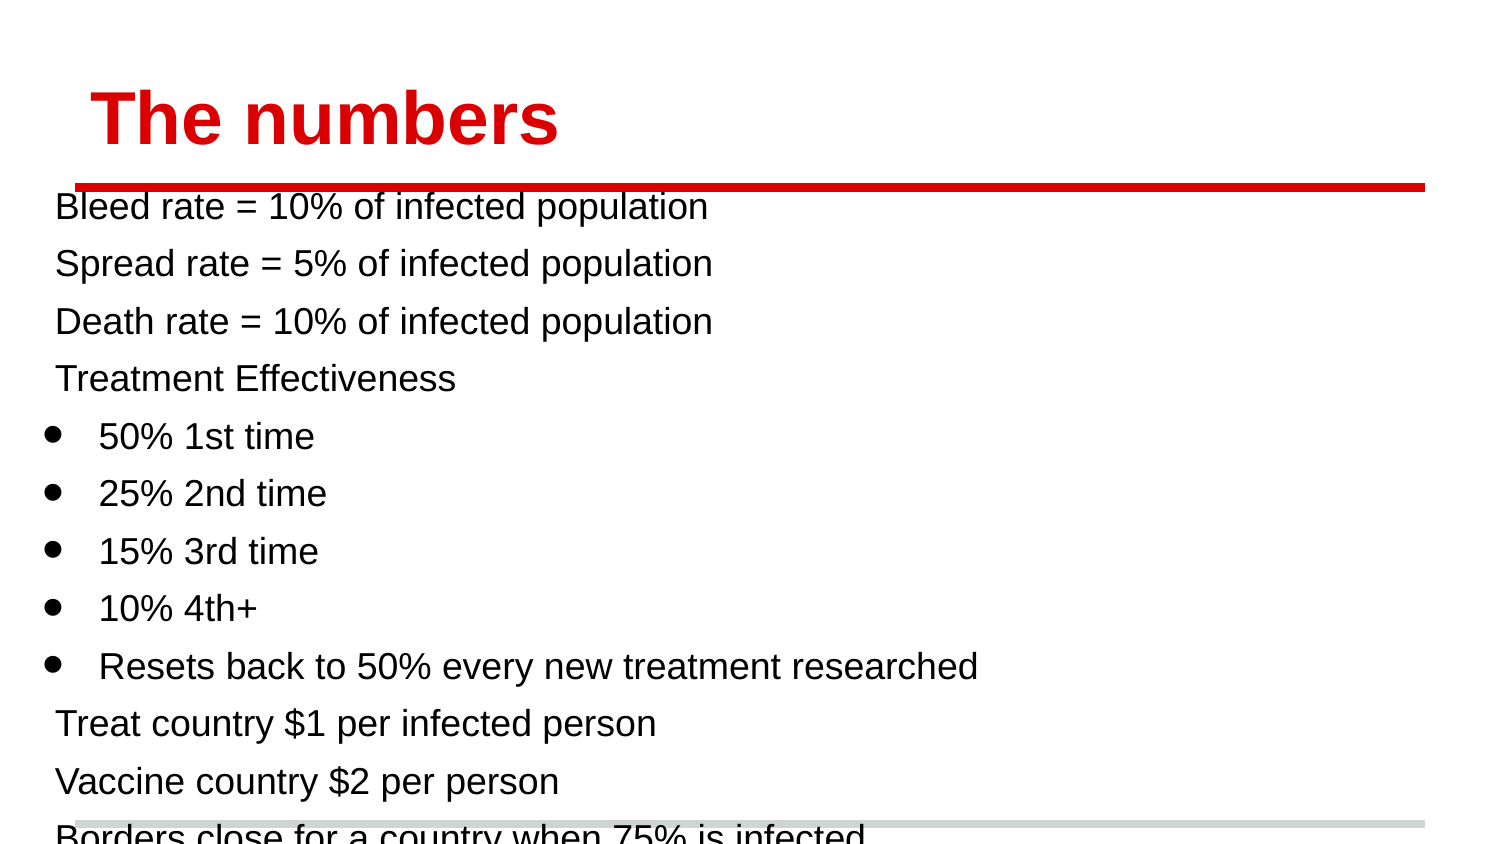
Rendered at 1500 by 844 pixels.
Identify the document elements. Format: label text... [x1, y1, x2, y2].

title The numbers [75, 33, 1425, 166]
list Bleed rate = 10% of infected population Spread rate = 5% of infected population Death rate = 10% of infected population Treatment Effectiveness 50% 1st time 25% 2nd time 15% 3rd time 10% 4th+ Resets back to 50% every new treatment researched Treat country $1 per infected person Vaccine country $2 per person Borders close for a country when 75% is infected [8, 166, 1483, 844]
